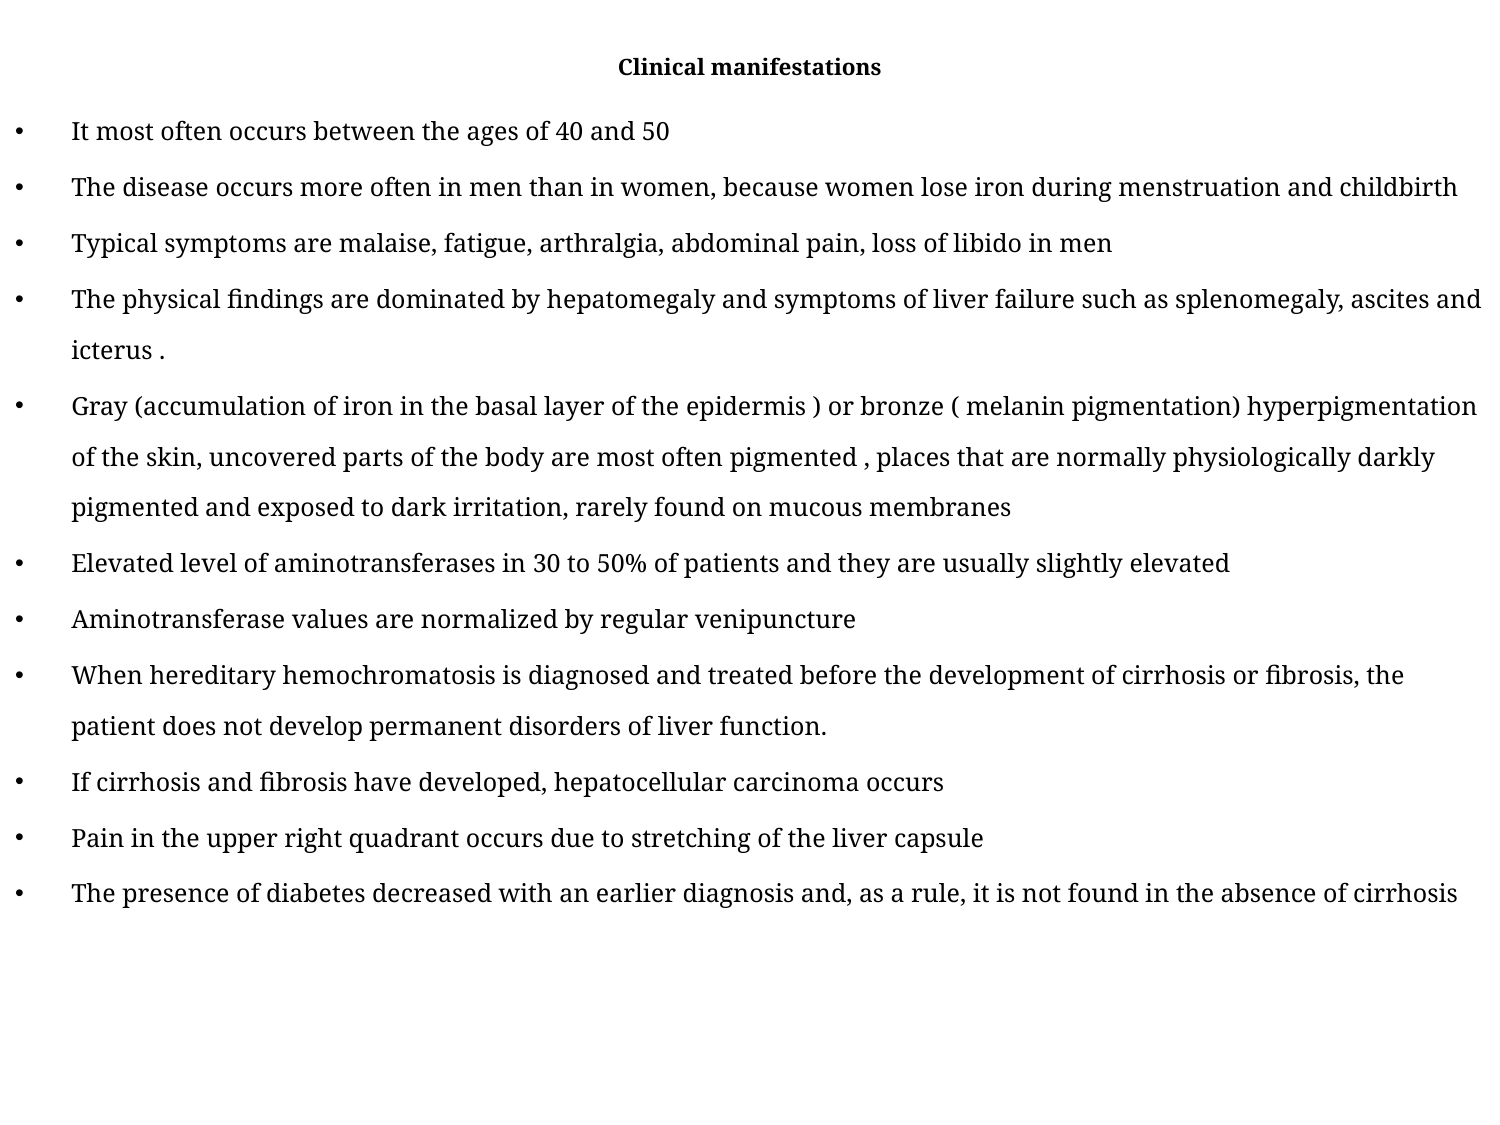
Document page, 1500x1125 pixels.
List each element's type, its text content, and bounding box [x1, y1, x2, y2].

title Clinical manifestations [75, 45, 1425, 87]
list It most often occurs between the ages of 40 and 50 The disease occurs more often in men than in women, because women lose iron during menstruation and childbirth Typical symptoms are malaise, fatigue, arthralgia, abdominal pain, loss of libido in men The physical findings are dominated by hepatomegaly and symptoms of liver failure such as splenomegaly, ascites and icterus . Gray (accumulation of iron in the basal layer of the epidermis ) or bronze ( melanin pigmentation) hyperpigmentation of the skin, uncovered parts of the body are most often pigmented , places that are normally physiologically darkly pigmented and exposed to dark irritation, rarely found on mucous membranes Elevated level of aminotransferases in 30 to 50% of patients and they are usually slightly elevated Aminotransferase values are normalized by regular venipuncture When hereditary hemochromatosis is diagnosed and treated before the development of cirrhosis or fibrosis, the patient does not develop permanent disorders of liver function. If cirrhosis and fibrosis have developed, hepatocellular carcinoma occurs Pain in the upper right quadrant occurs due to stretching of the liver capsule The presence of diabetes decreased with an earlier diagnosis and, as a rule, it is not found in the absence of cirrhosis [0, 87, 1500, 1125]
